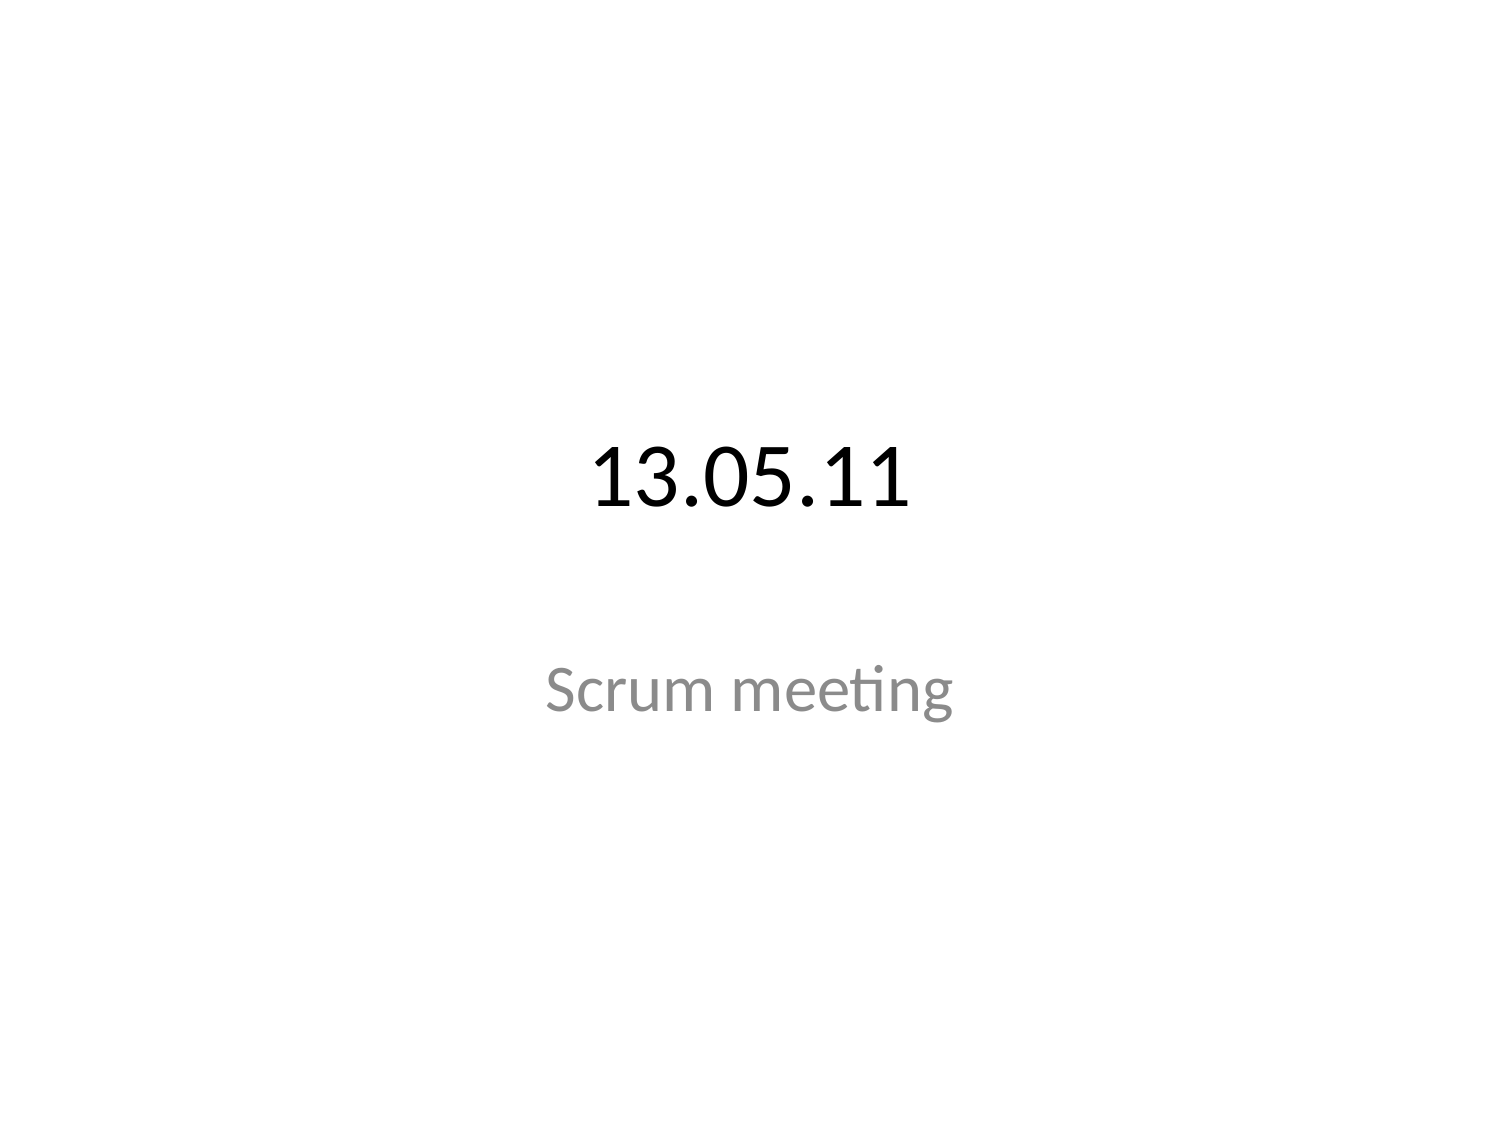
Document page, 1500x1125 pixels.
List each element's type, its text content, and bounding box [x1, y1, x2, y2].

subtitle Scrum meeting [225, 637, 1275, 925]
title 13.05.11 [112, 349, 1388, 591]
